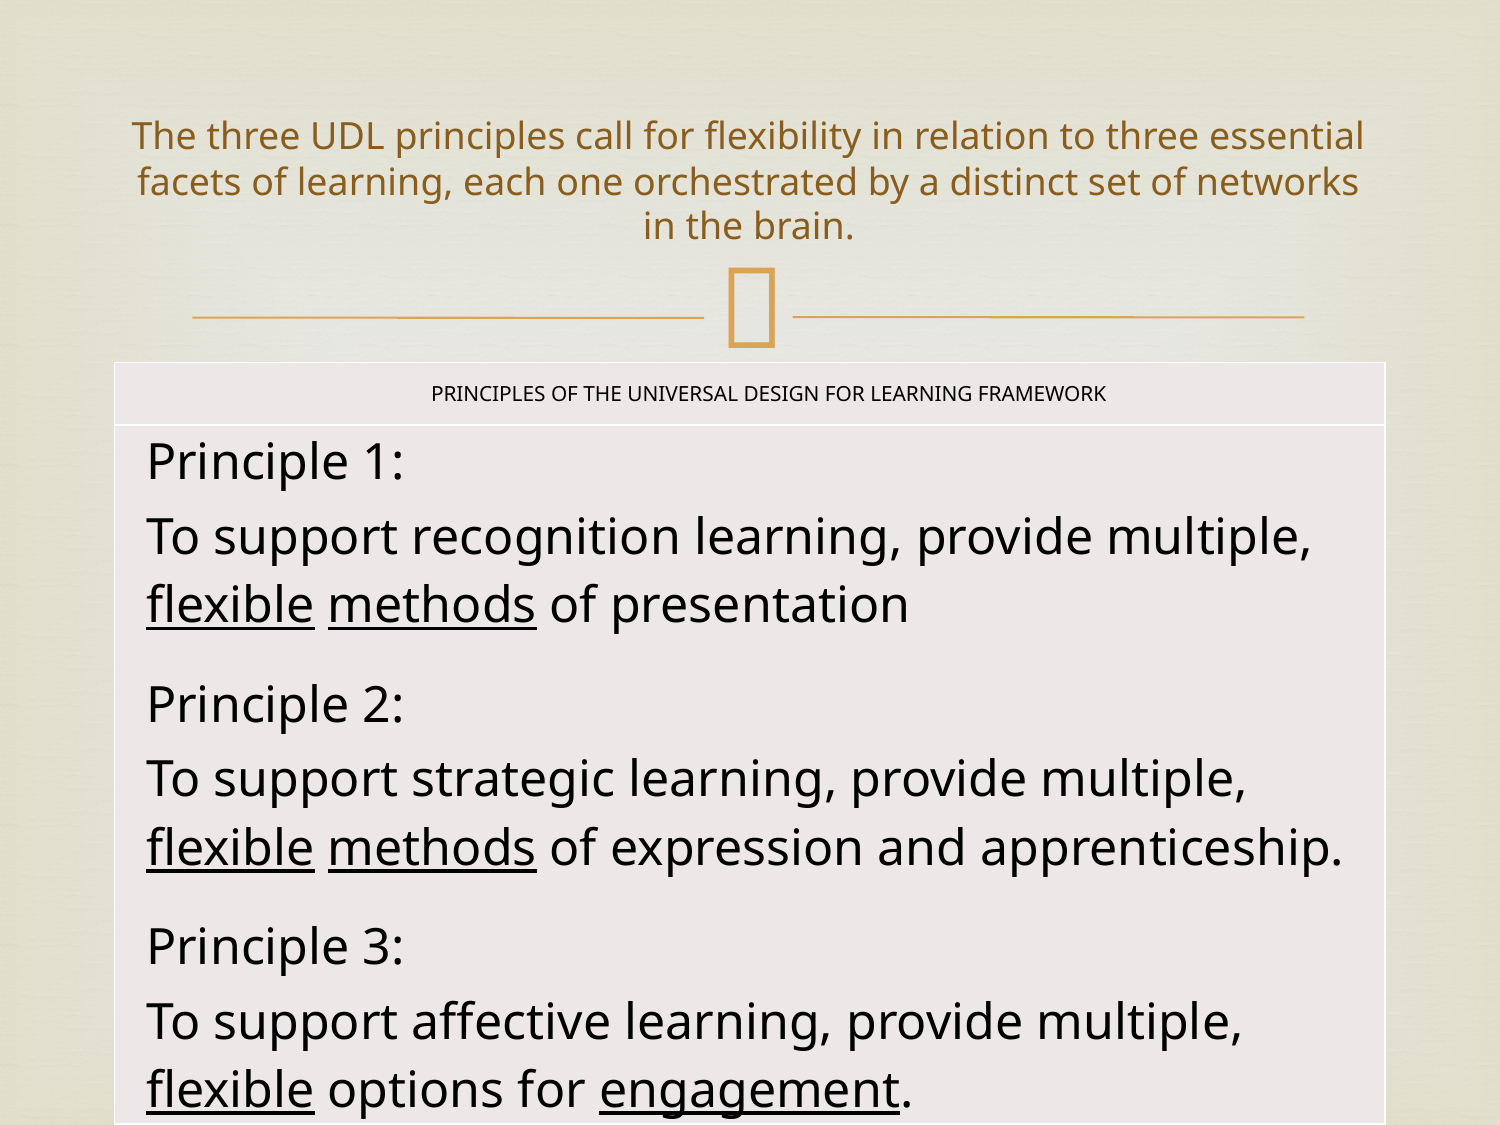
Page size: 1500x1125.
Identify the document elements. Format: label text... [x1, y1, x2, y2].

title The three UDL principles call for flexibility in relation to three essential facets of learning, each one orchestrated by a distinct set of networks in the brain. [112, 93, 1386, 267]
table_header Principles of the Universal Design for Learning Framework [115, 363, 1384, 424]
table_cell Principle 1: To support recognition learning, provide multiple, flexible methods of presentation Principle 2: To support strategic learning, provide multiple, flexible methods of expression and apprenticeship. Principle 3: To support affective learning, provide multiple, flexible options for engagement. [115, 426, 1384, 1123]
